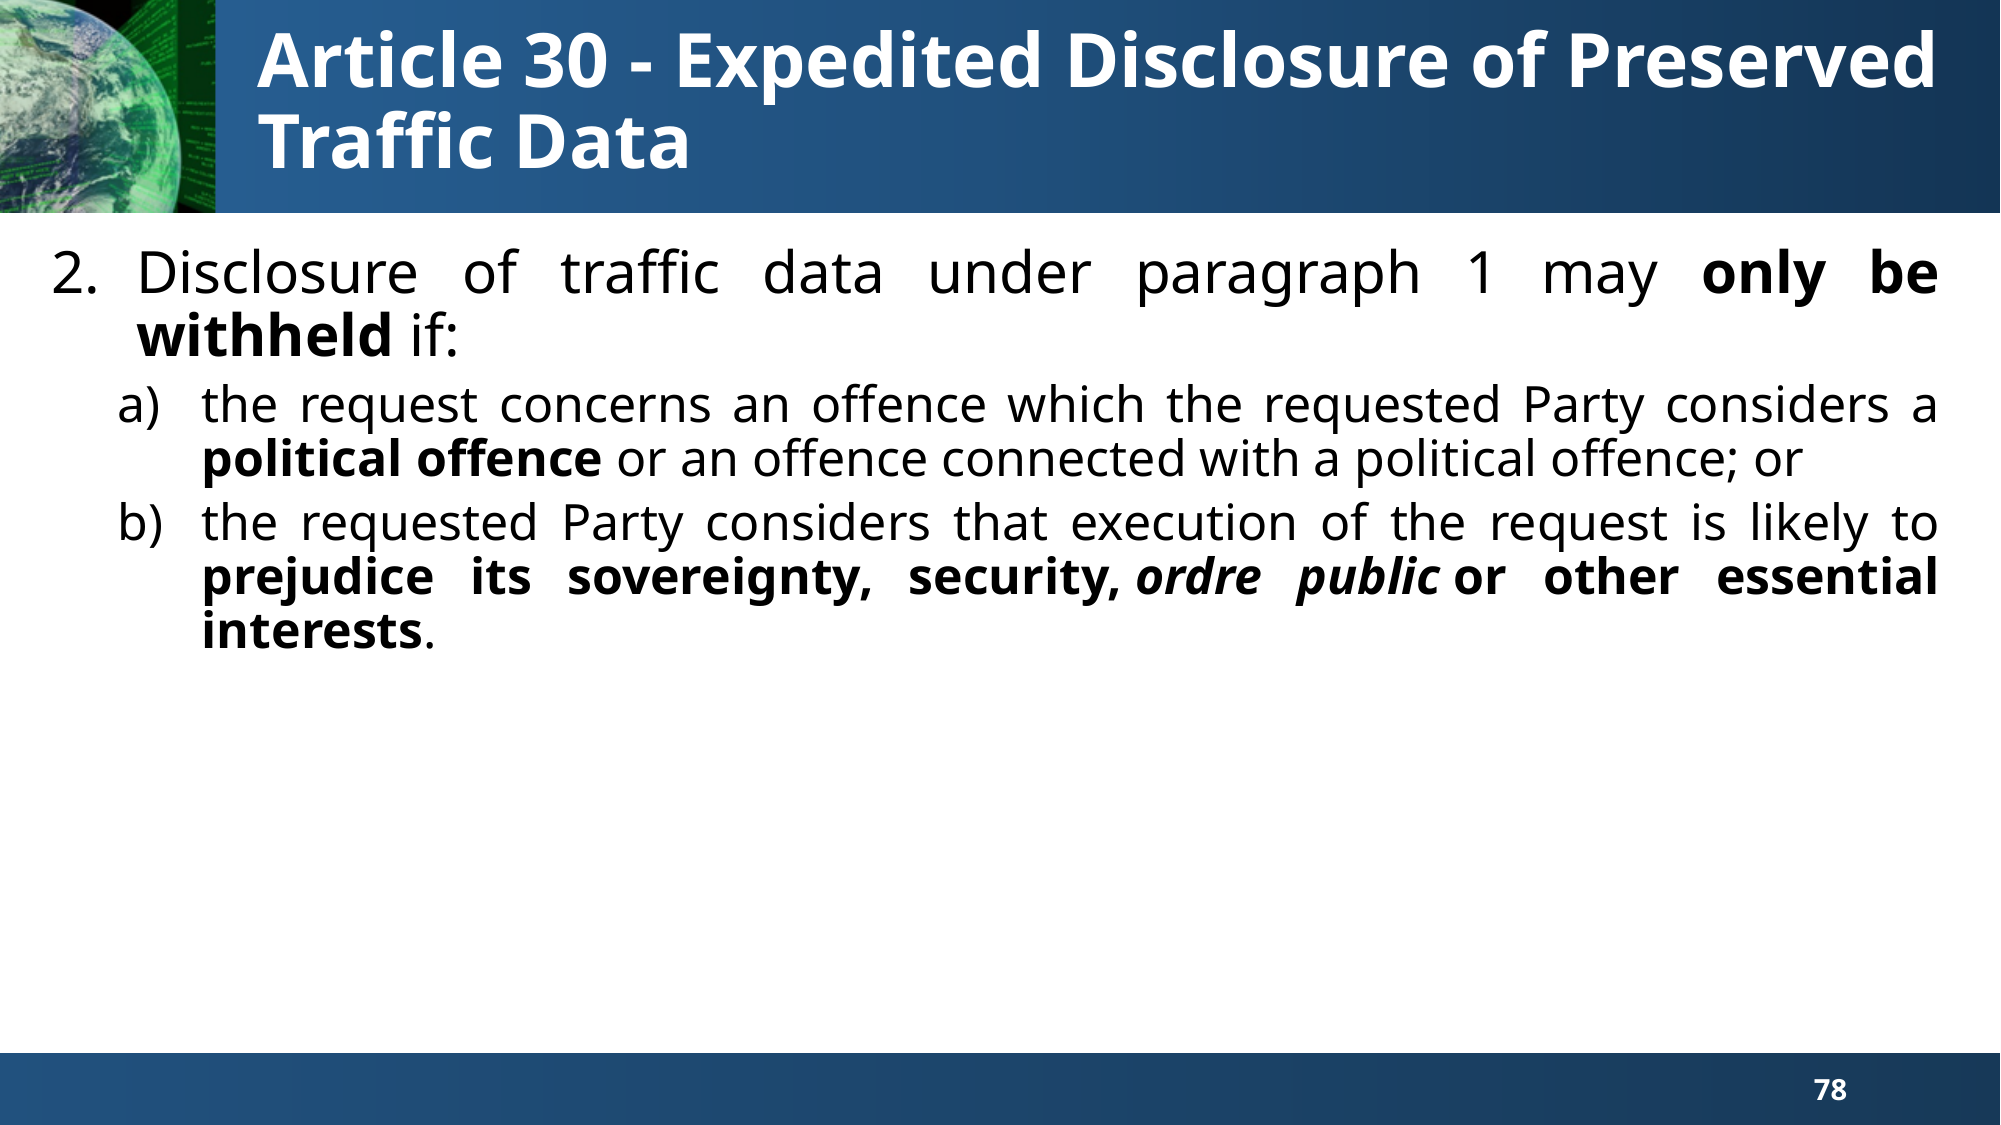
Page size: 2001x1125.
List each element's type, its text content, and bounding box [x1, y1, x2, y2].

list Disclosure of traffic data under paragraph 1 may only be withheld if: the request concerns an offence which the requested Party considers a political offence or an offence connected with a political offence; or the requested Party considers that execution of the request is likely to prejudice its sovereignty, security, ordre public or other essential interests. [36, 235, 1956, 1009]
slide_number 78 [1412, 1061, 1863, 1121]
text_box Article 30 - Expedited Disclosure of Preserved Traffic Data [242, 24, 1978, 185]
picture [0, 0, 2000, 213]
